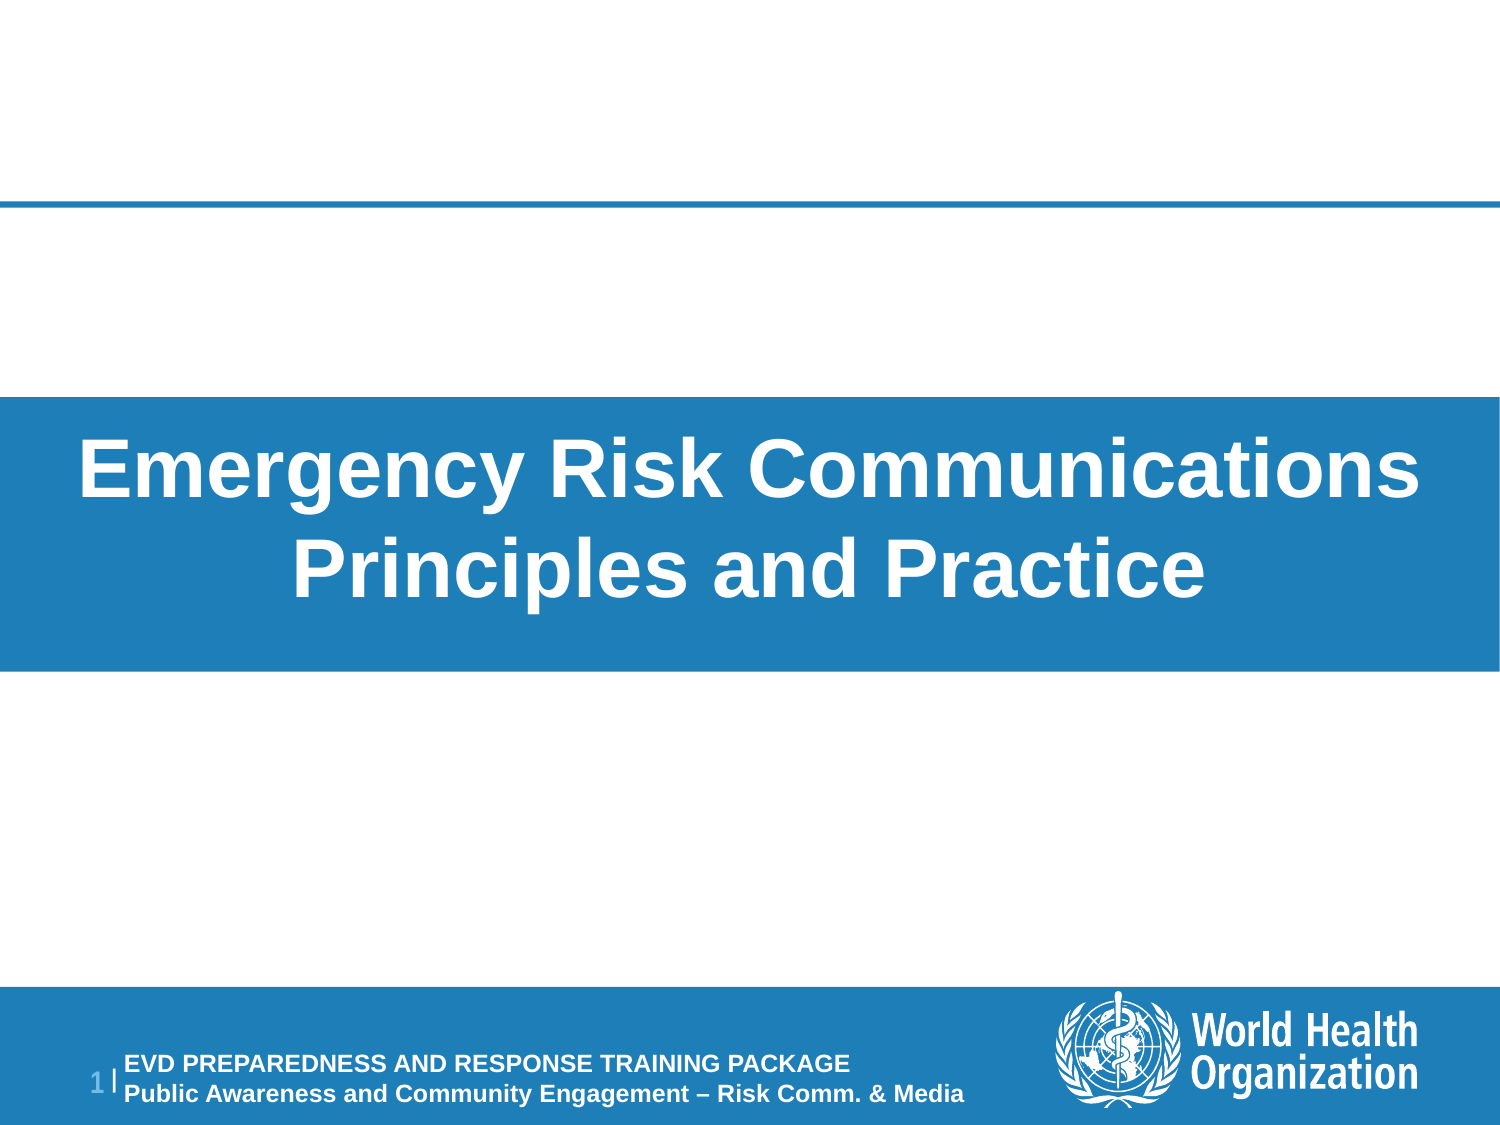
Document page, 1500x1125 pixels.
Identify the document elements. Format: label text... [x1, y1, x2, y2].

text_box Emergency Risk Communications Principles and Practice [0, 397, 1500, 672]
